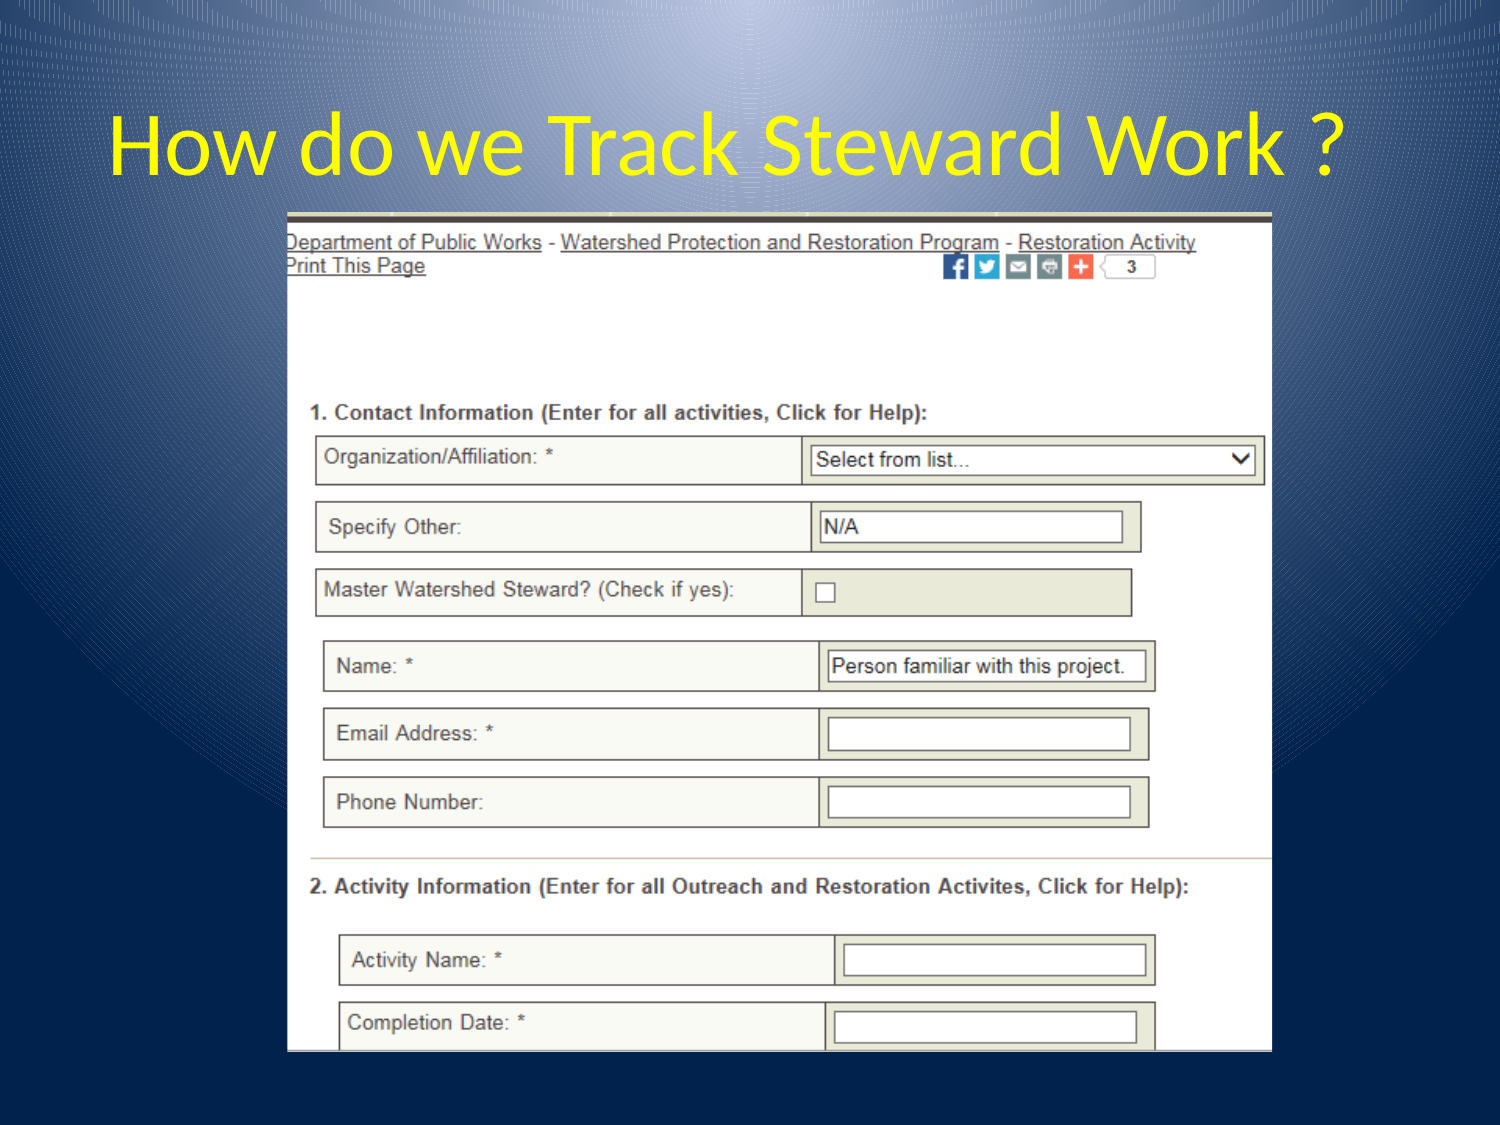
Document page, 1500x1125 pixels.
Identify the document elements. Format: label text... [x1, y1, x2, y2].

title How do we Track Steward Work ? [75, 45, 1425, 233]
picture [287, 212, 1273, 1053]
